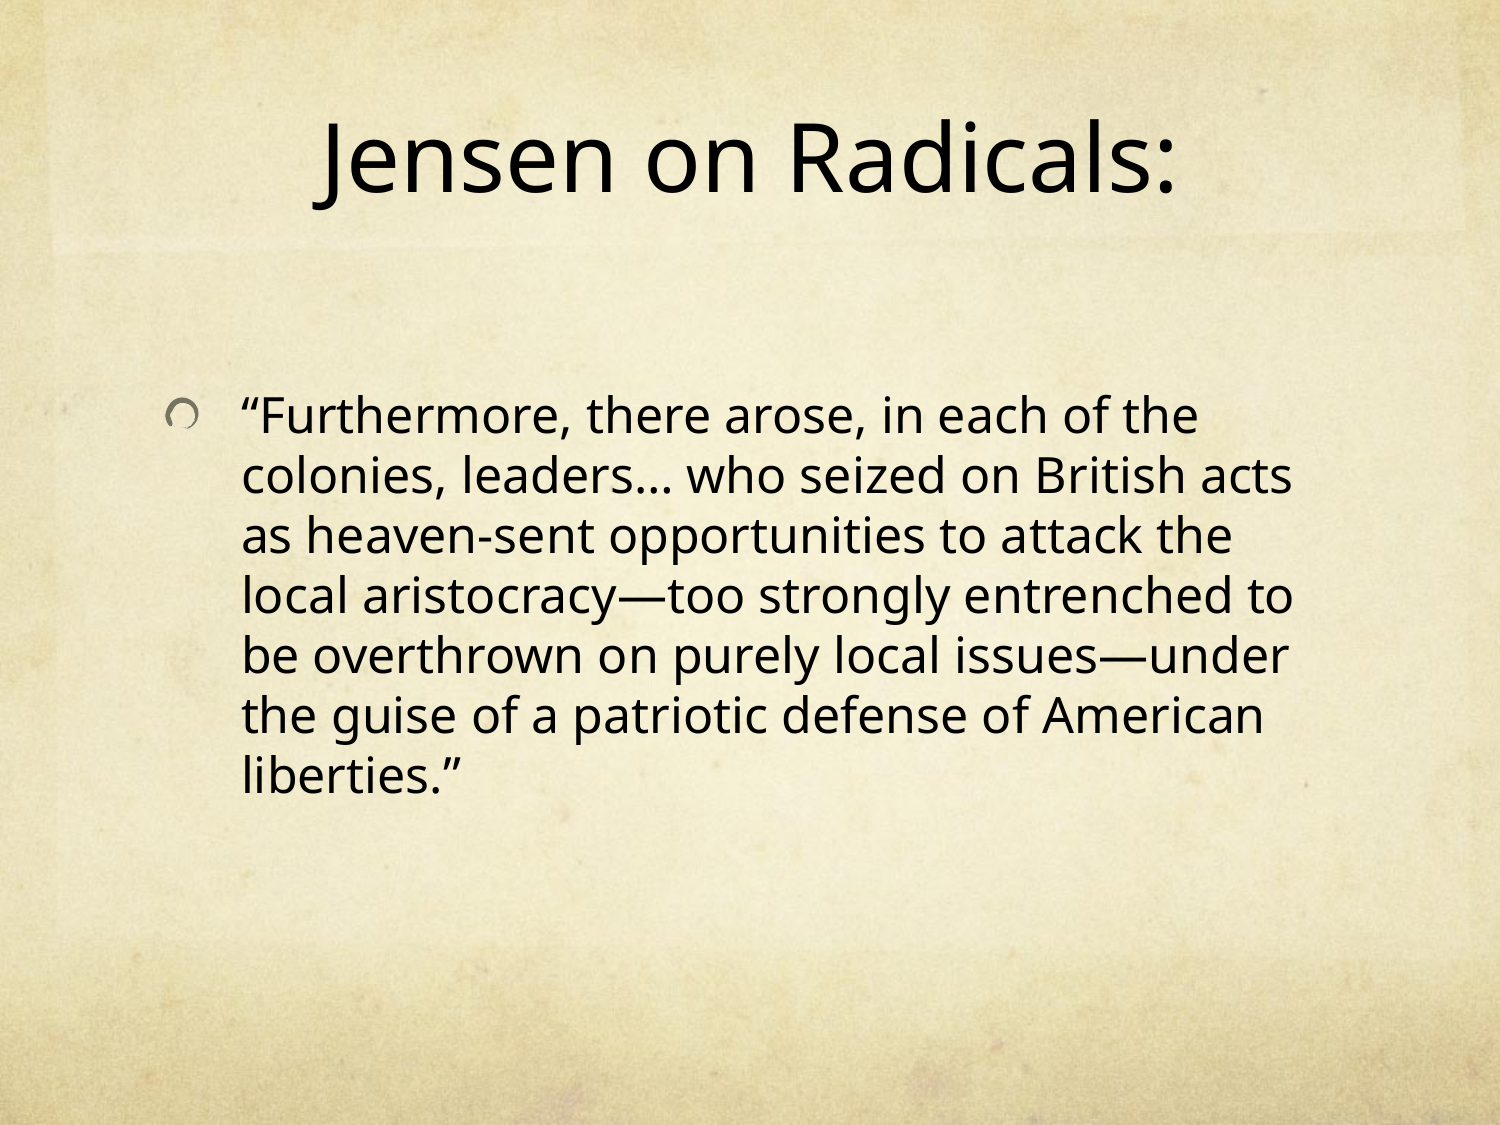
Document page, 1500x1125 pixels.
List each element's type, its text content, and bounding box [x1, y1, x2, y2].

title Jensen on Radicals: [150, 82, 1350, 225]
list “Furthermore, there arose, in each of the colonies, leaders… who seized on British acts as heaven-sent opportunities to attack the local aristocracy—too strongly entrenched to be overthrown on purely local issues—under the guise of a patriotic defense of American liberties.” [150, 376, 1350, 1042]
picture [0, 0, 1500, 1125]
